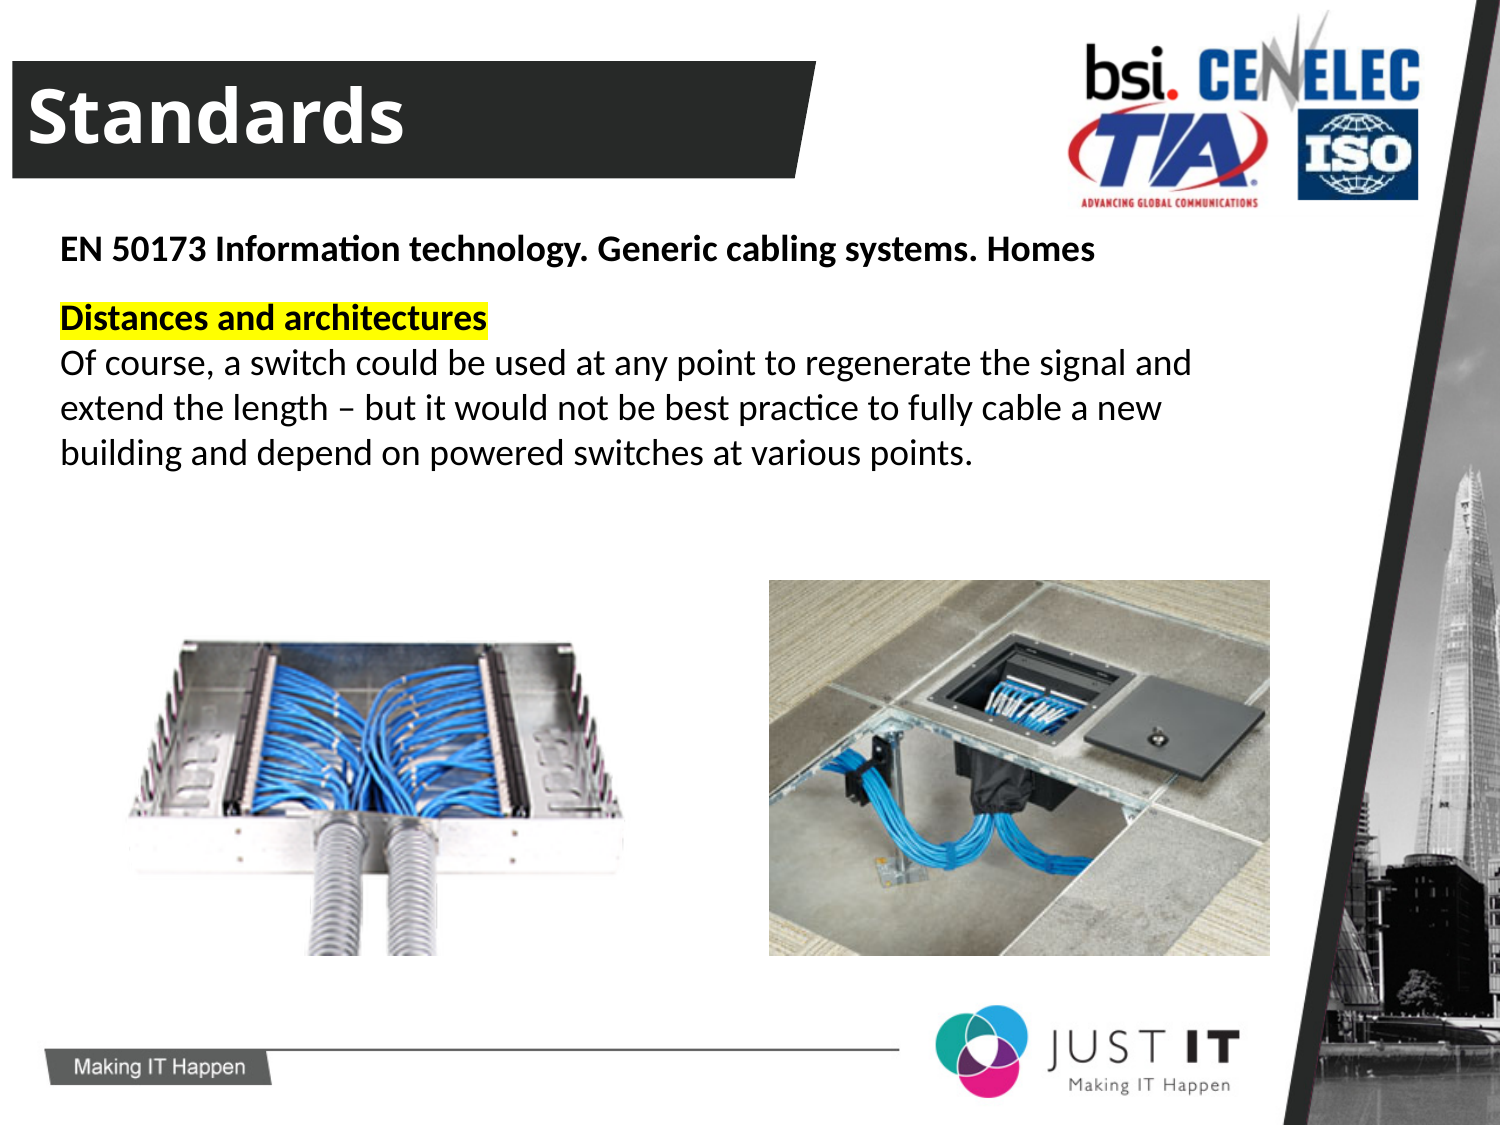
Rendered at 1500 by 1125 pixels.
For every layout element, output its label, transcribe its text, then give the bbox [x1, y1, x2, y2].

picture [0, 0, 1500, 1125]
text_box Distances and architectures Of course, a switch could be used at any point to regenerate the signal and extend the length – but it would not be best practice to fully cable a new building and depend on powered switches at various points. [45, 285, 1281, 526]
title Standards [12, 61, 927, 179]
text_box EN 50173 Information technology. Generic cabling systems. Homes [45, 216, 1270, 276]
